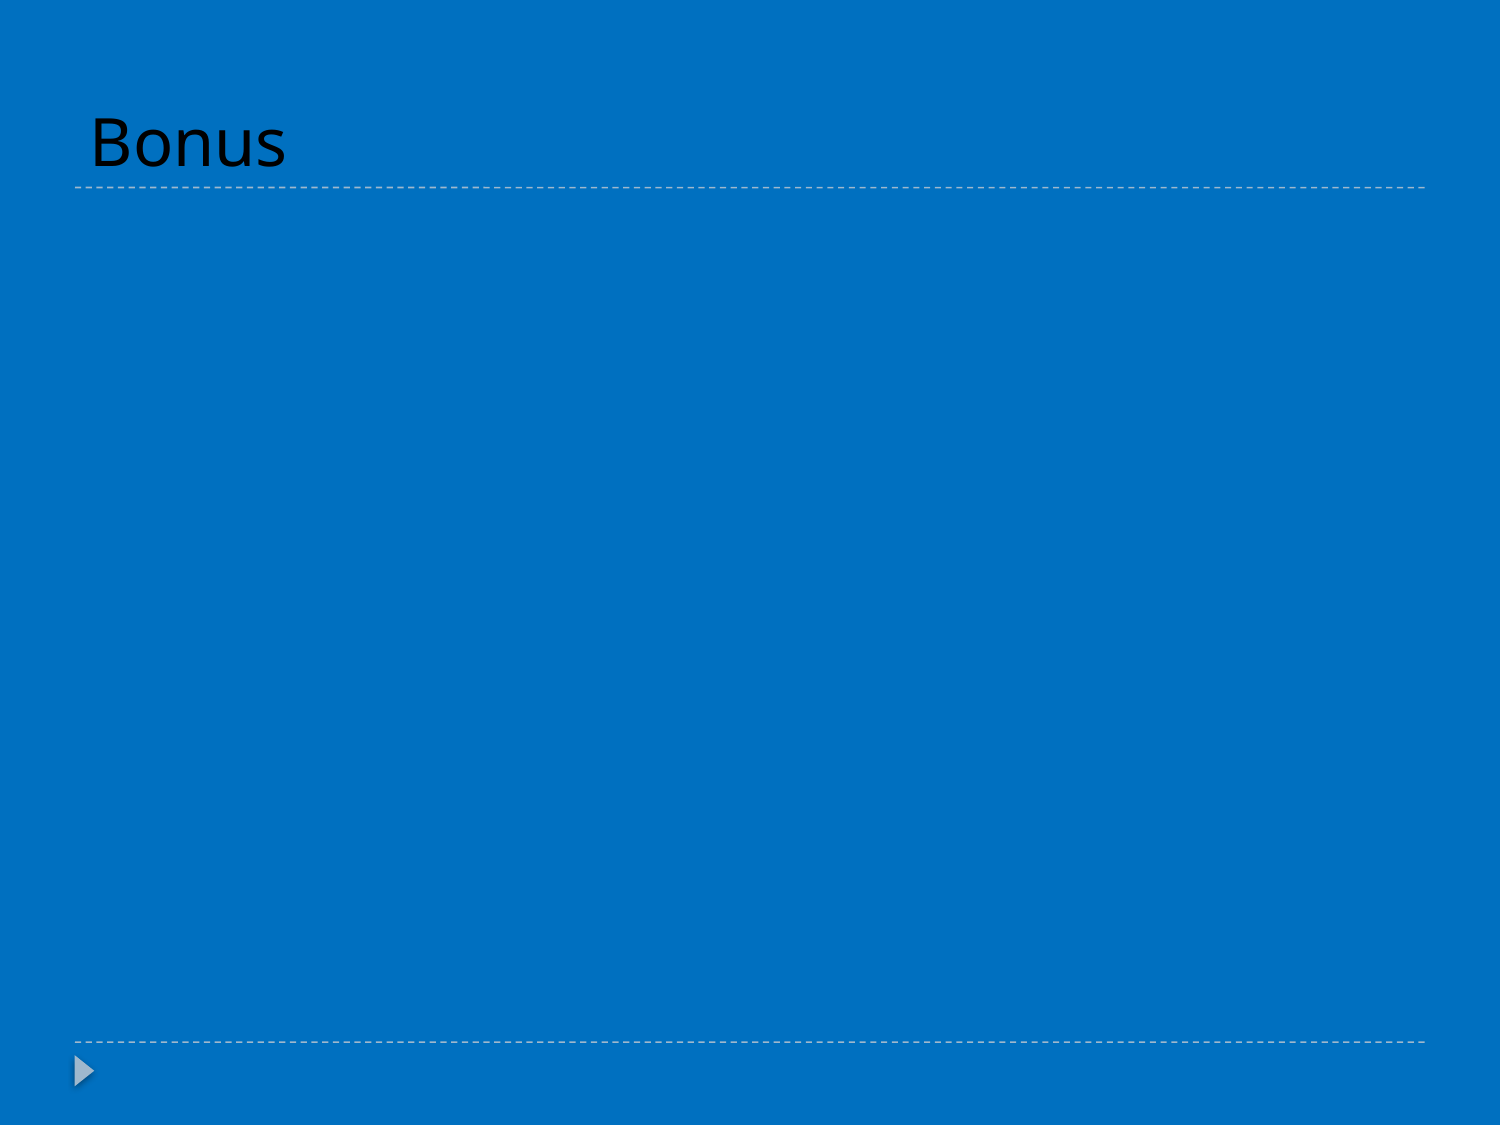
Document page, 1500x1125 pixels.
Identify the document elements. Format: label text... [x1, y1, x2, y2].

title Bonus [75, 24, 1425, 188]
